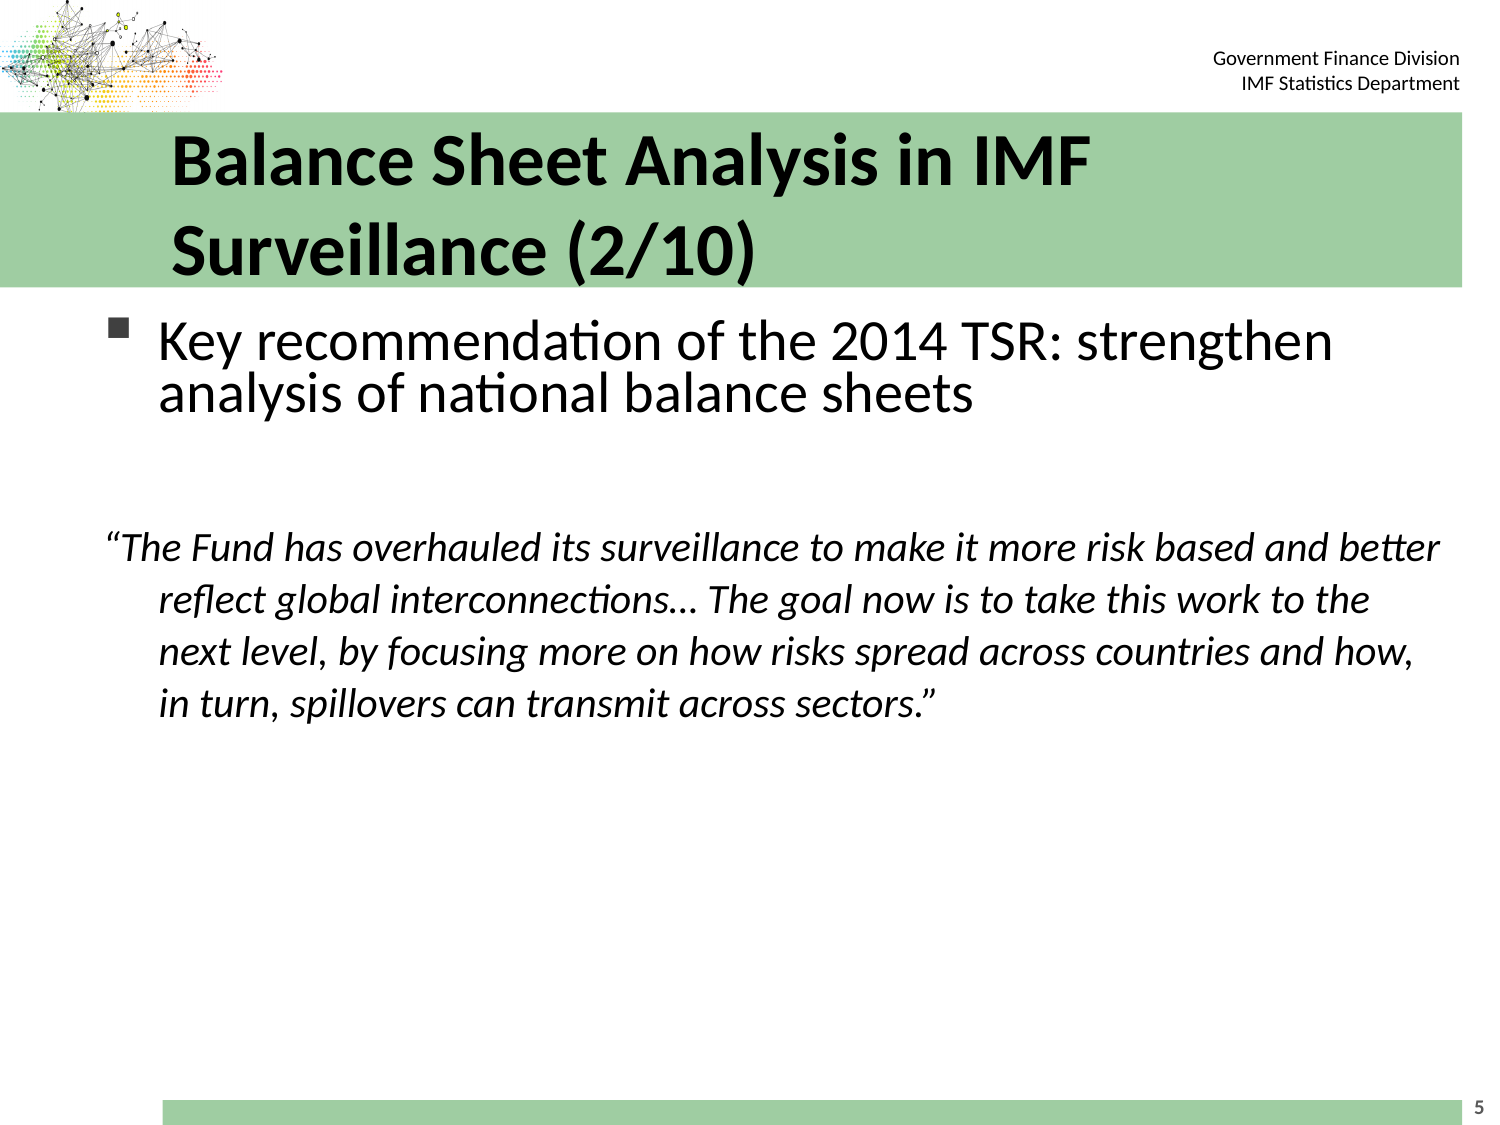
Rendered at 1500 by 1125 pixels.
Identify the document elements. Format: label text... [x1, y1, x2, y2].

list Key recommendation of the 2014 TSR: strengthen analysis of national balance sheets “The Fund has overhauled its surveillance to make it more risk based and better reflect global interconnections… The goal now is to take this work to the next level, by focusing more on how risks spread across countries and how, in turn, spillovers can transmit across sectors.” [87, 312, 1463, 1088]
title Balance Sheet Analysis in IMF Surveillance (2/10) [0, 112, 1463, 288]
slide_number 5 [1441, 1074, 1500, 1125]
picture [0, 0, 225, 112]
